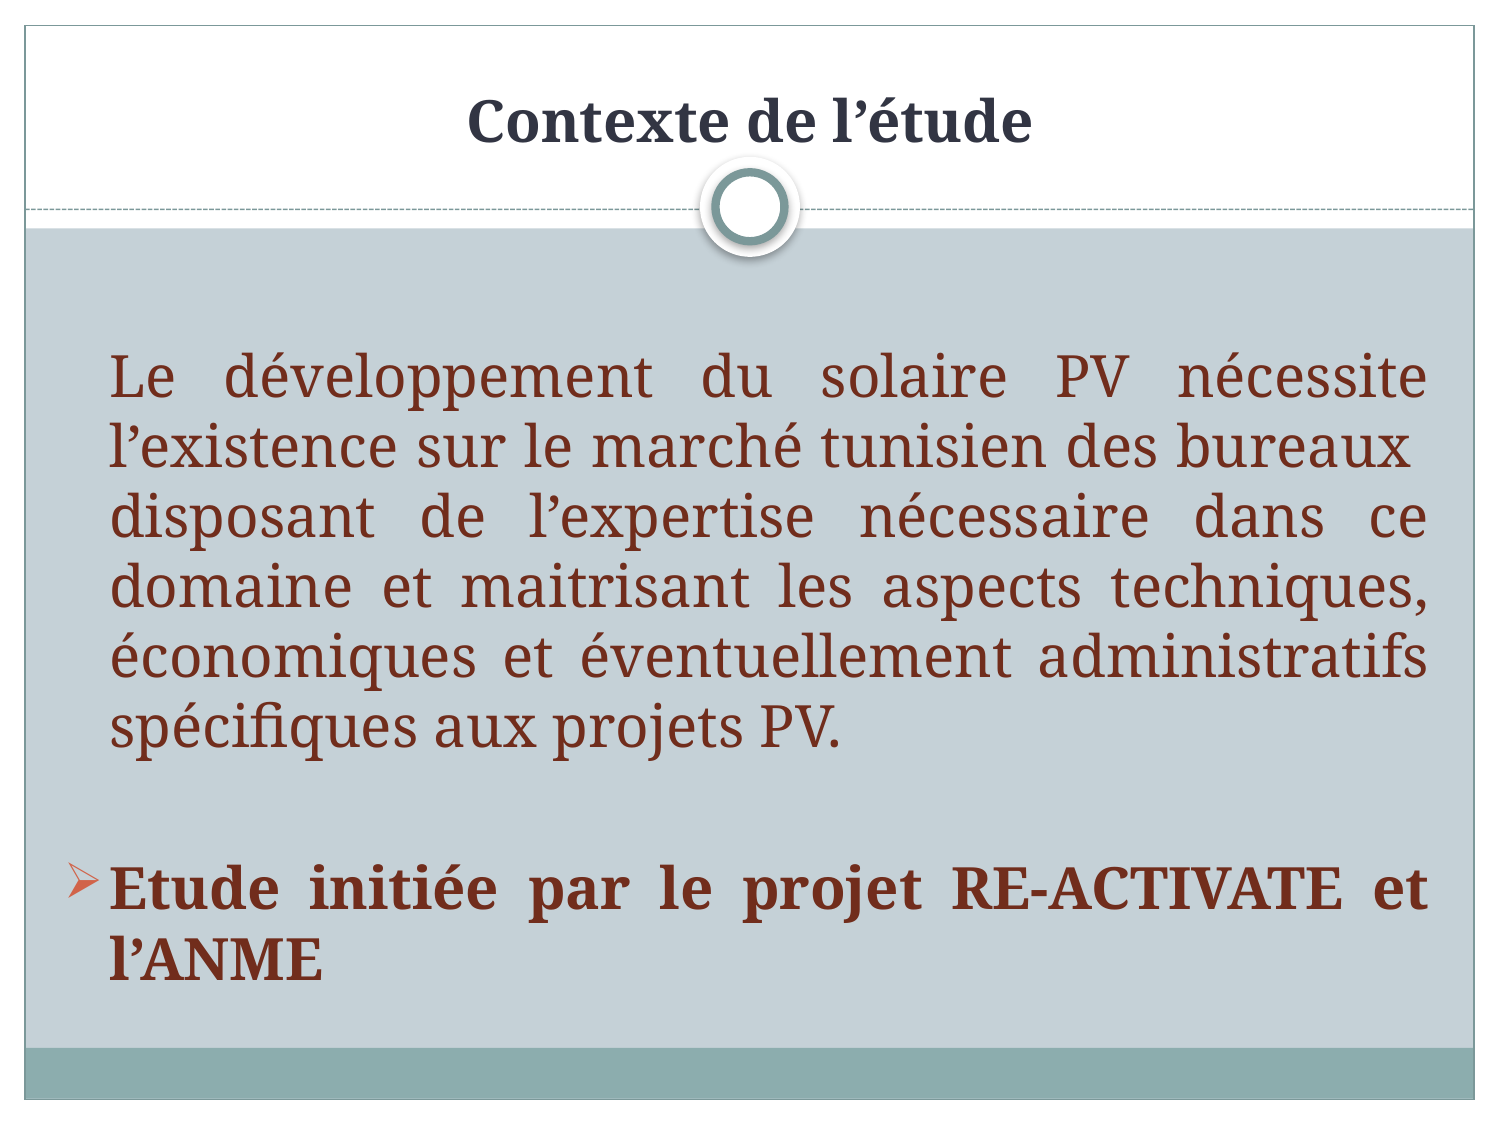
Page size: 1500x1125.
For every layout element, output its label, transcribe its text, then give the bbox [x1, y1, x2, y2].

list Le développement du solaire PV nécessite l’existence sur le marché tunisien des bureaux disposant de l’expertise nécessaire dans ce domaine et maitrisant les aspects techniques, économiques et éventuellement administratifs spécifiques aux projets PV. Etude initiée par le projet RE-ACTIVATE et l’ANME [49, 250, 1445, 1071]
title Contexte de l’étude [29, 37, 1471, 162]
